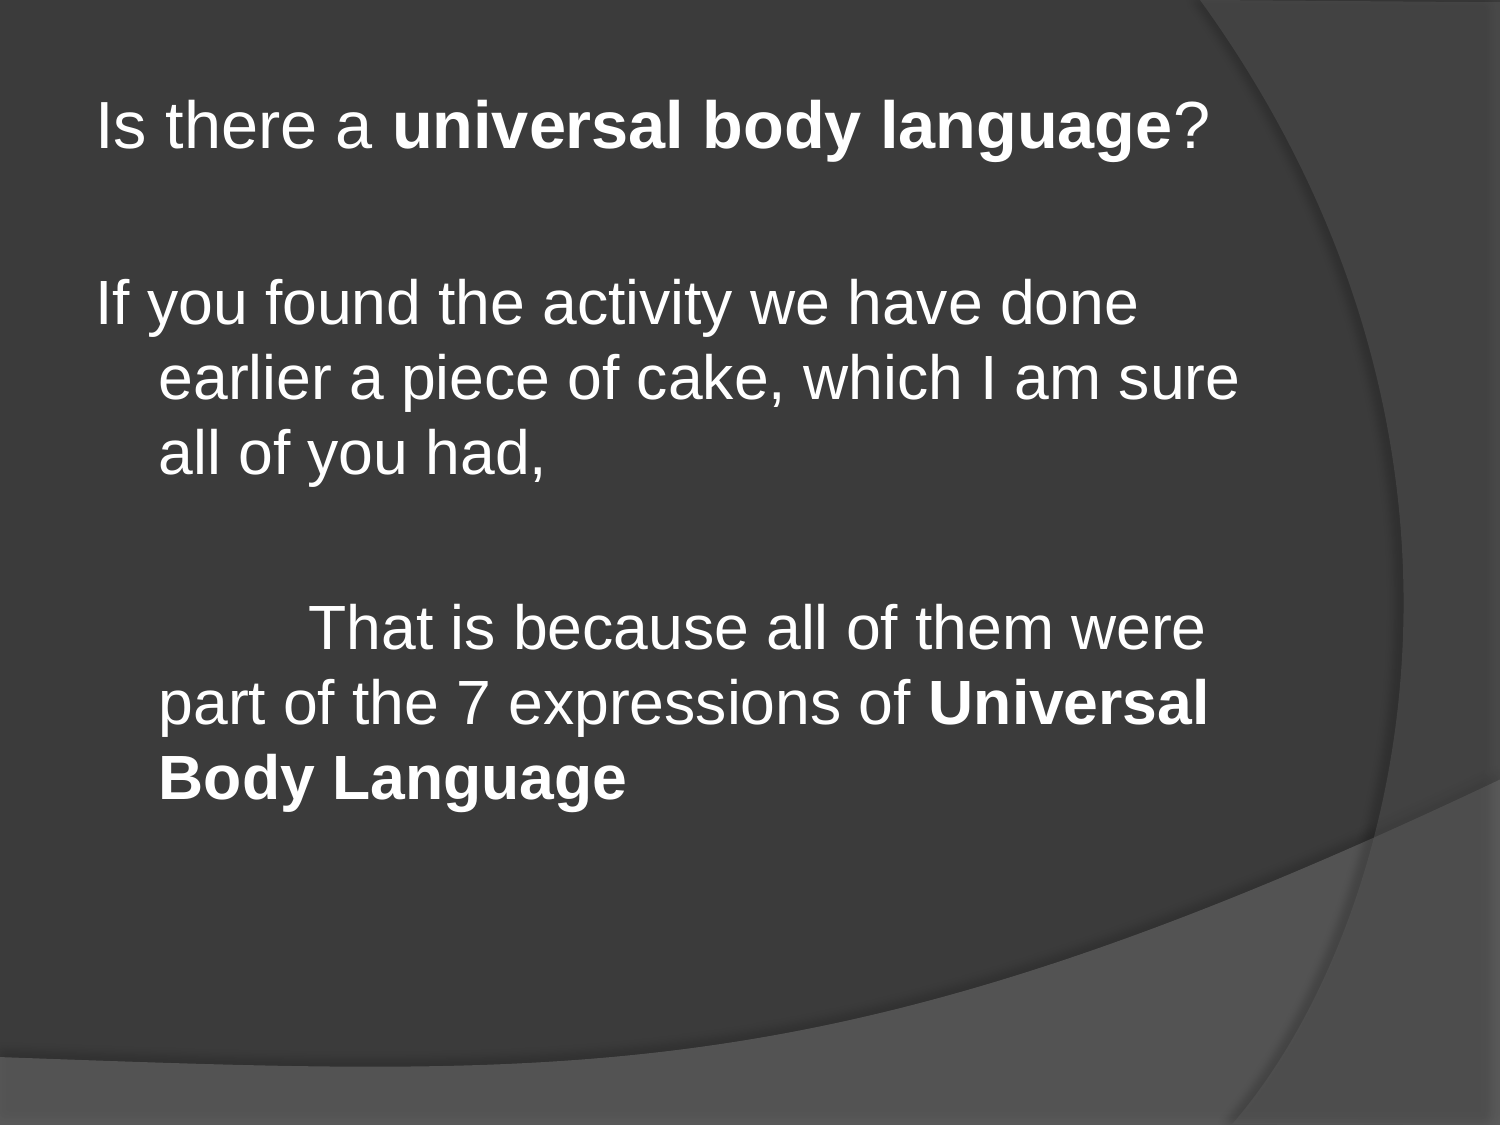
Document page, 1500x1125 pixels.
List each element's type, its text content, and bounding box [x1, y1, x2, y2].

list Is there a universal body language? If you found the activity we have done earlier a piece of cake, which I am sure all of you had, That is because all of them were part of the 7 expressions of Universal Body Language [75, 75, 1300, 1005]
